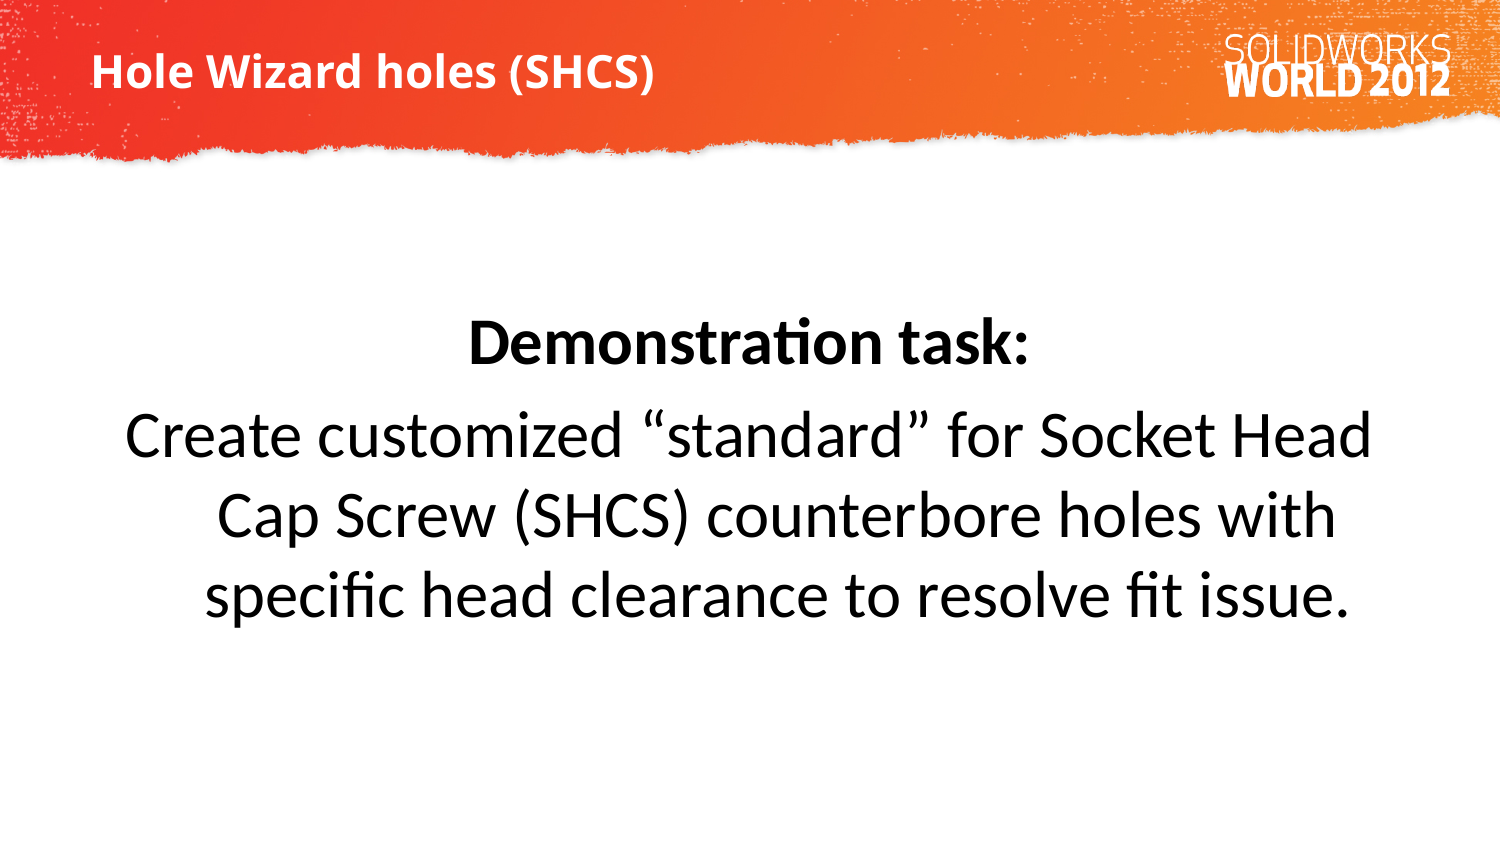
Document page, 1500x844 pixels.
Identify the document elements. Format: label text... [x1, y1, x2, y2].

list Demonstration task: Create customized “standard” for Socket Head Cap Screw (SHCS) counterbore holes with specific head clearance to resolve fit issue. [75, 196, 1425, 754]
title Hole Wizard holes (SHCS) [75, 18, 1163, 122]
picture [0, 0, 1500, 844]
